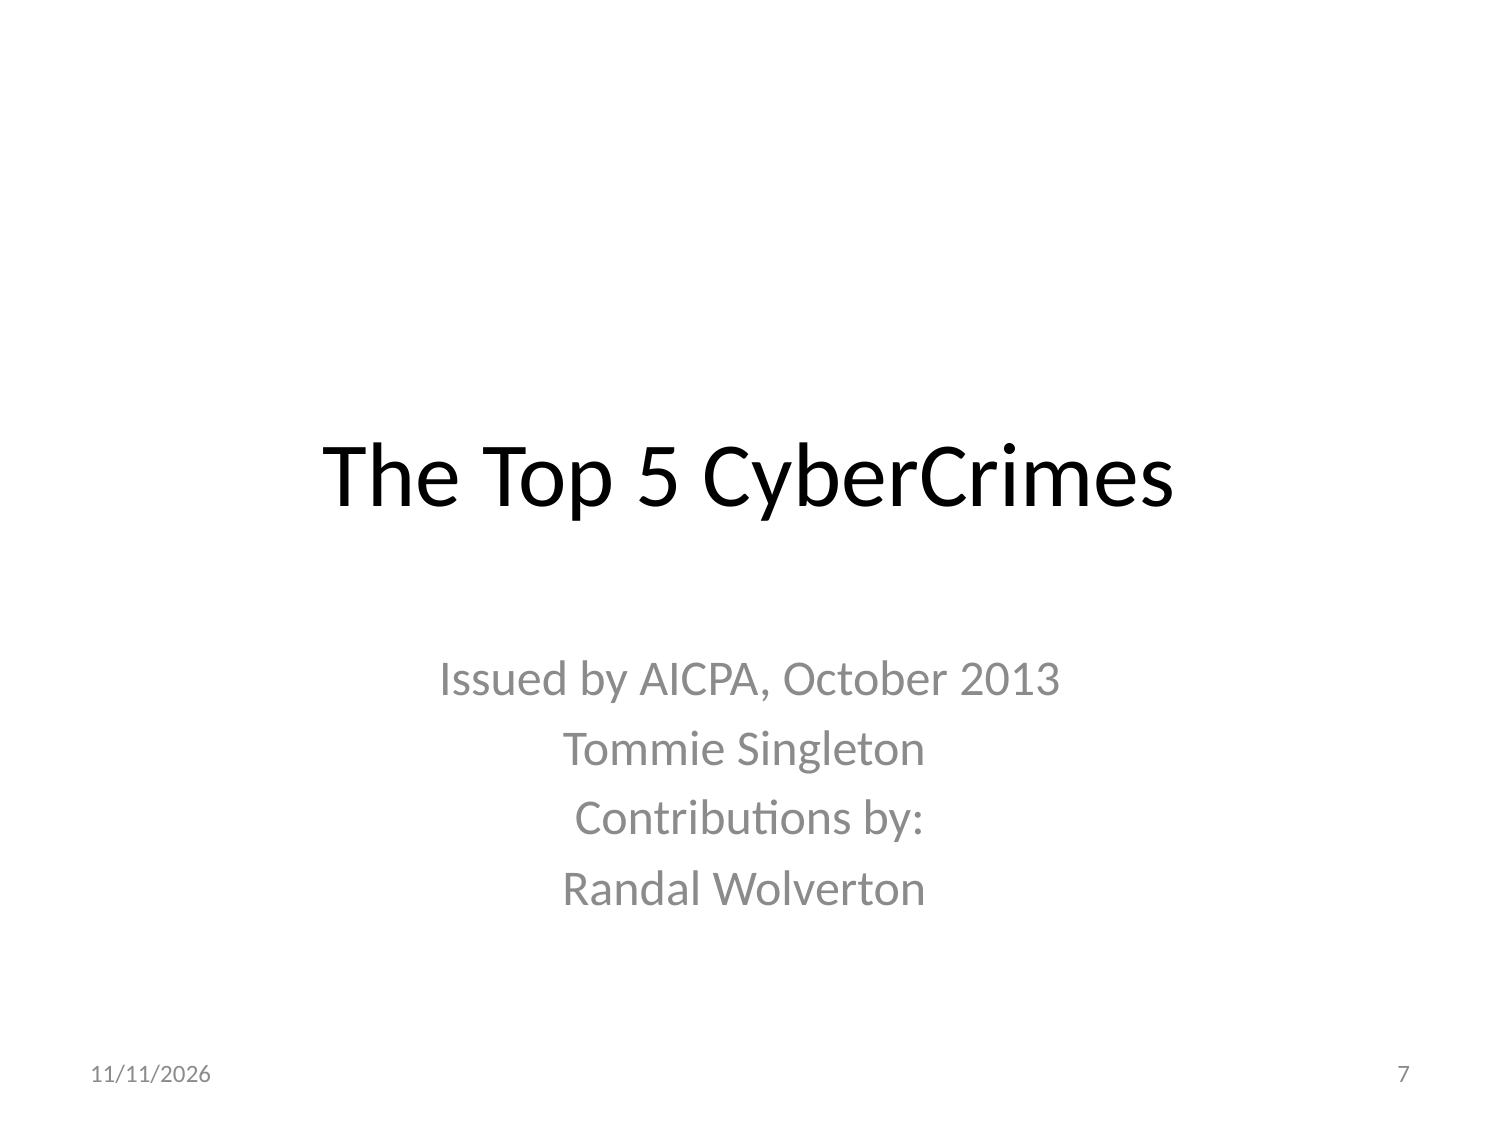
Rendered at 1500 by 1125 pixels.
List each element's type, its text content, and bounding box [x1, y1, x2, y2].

title The Top 5 CyberCrimes [112, 349, 1388, 591]
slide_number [75, 1042, 425, 1103]
subtitle Issued by AICPA, October 2013 Tommie Singleton Contributions by: Randal Wolverton [225, 637, 1275, 925]
slide_number 7 [1074, 1042, 1425, 1103]
